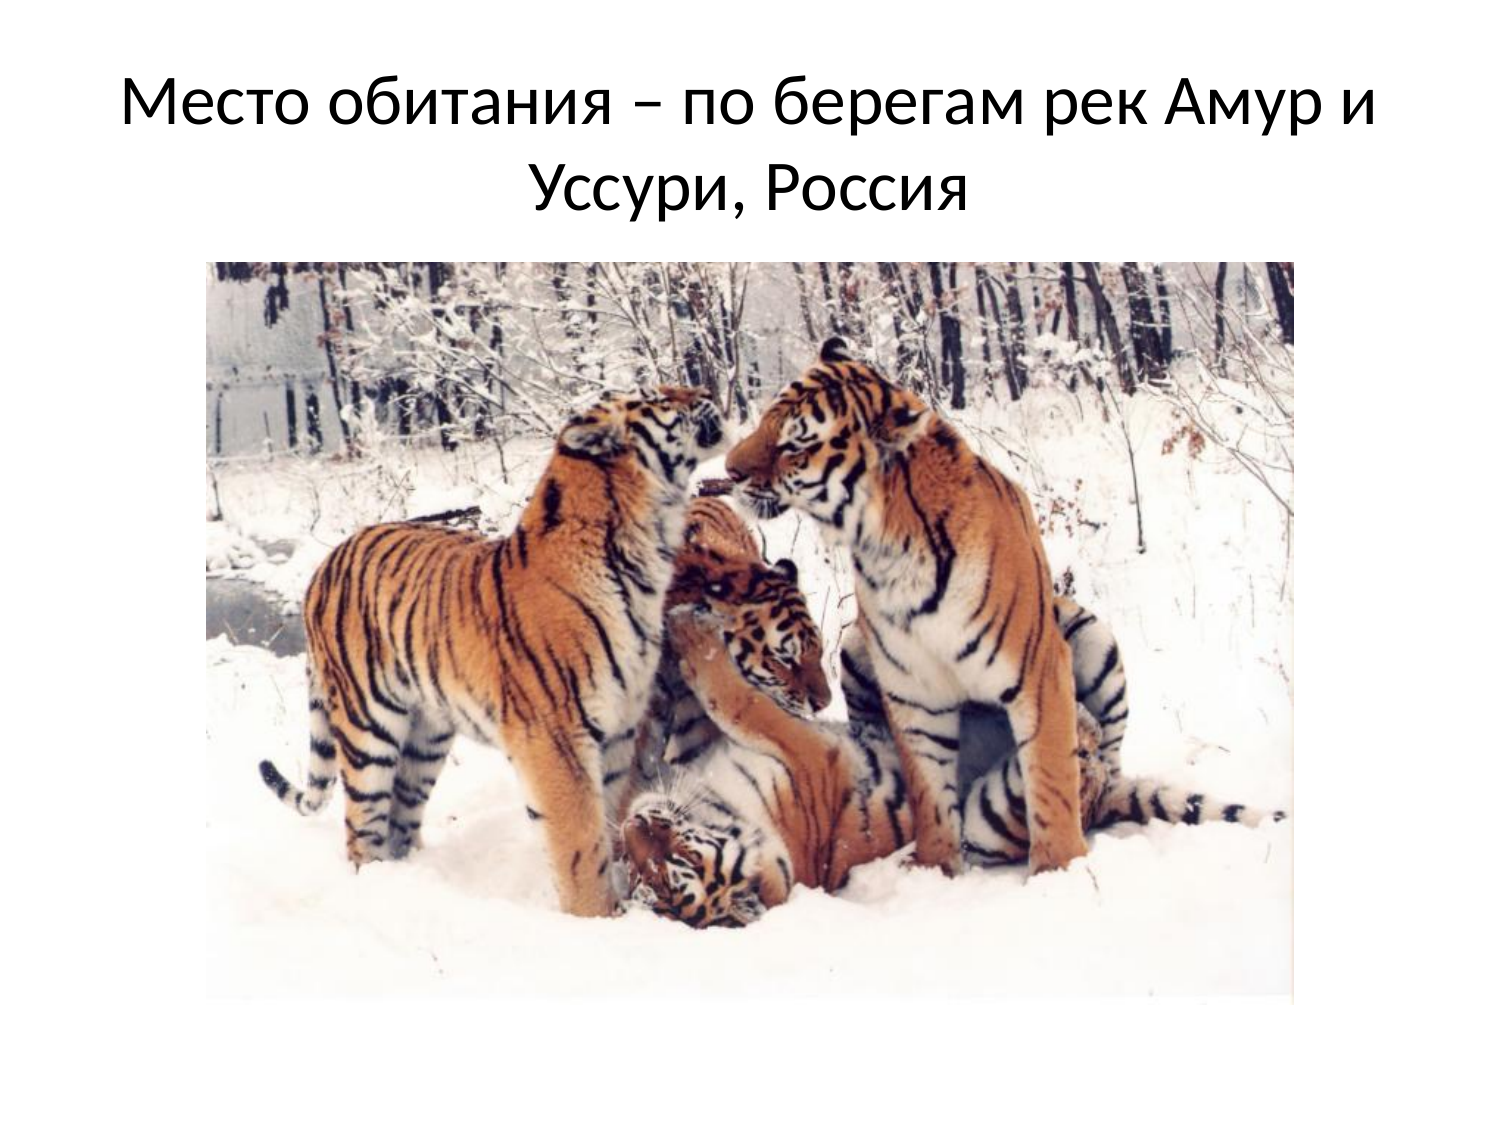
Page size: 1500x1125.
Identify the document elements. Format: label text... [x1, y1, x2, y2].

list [205, 262, 1295, 1006]
title Место обитания – по берегам рек Амур и Уссури, Россия [75, 45, 1425, 233]
